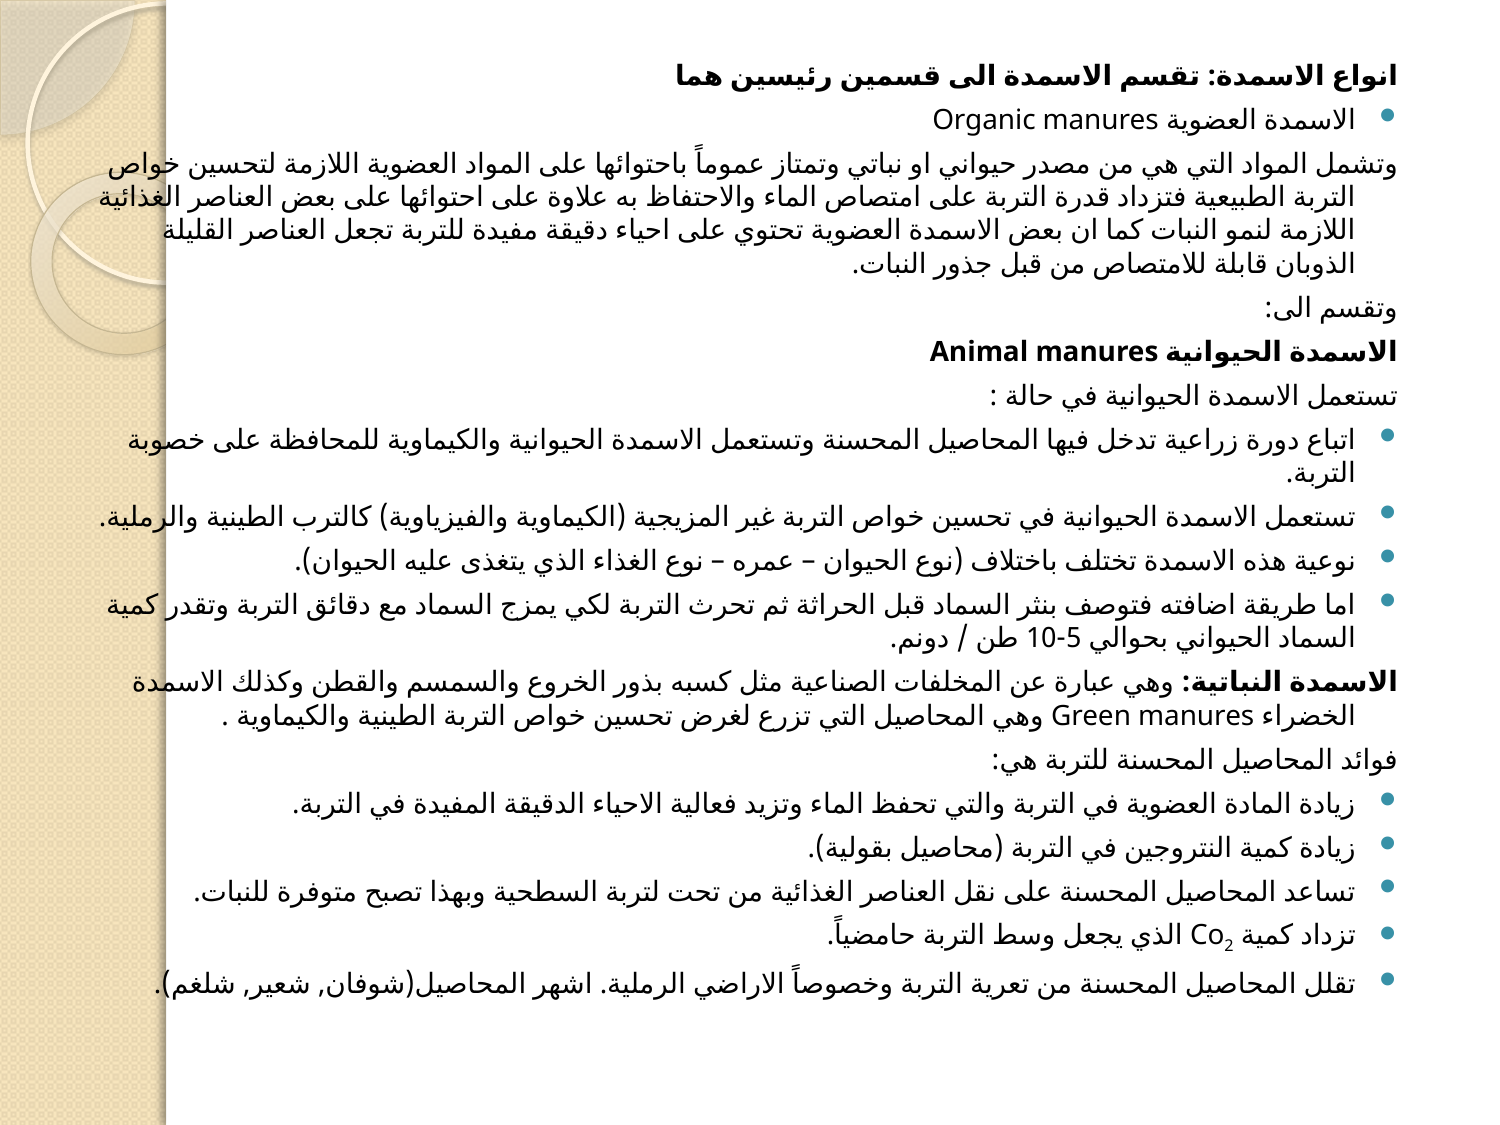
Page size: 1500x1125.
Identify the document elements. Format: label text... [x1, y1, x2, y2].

title [235, 45, 1466, 233]
list انواع الاسمدة: تقسم الاسمدة الى قسمين رئيسين هما الاسمدة العضوية Organic manures وتشمل المواد التي هي من مصدر حيواني او نباتي وتمتاز عموماً باحتوائها على المواد العضوية اللازمة لتحسين خواص التربة الطبيعية فتزداد قدرة التربة على امتصاص الماء والاحتفاظ به علاوة على احتوائها على بعض العناصر الغذائية اللازمة لنمو النبات كما ان بعض الاسمدة العضوية تحتوي على احياء دقيقة مفيدة للتربة تجعل العناصر القليلة الذوبان قابلة للامتصاص من قبل جذور النبات. وتقسم الى: الاسمدة الحيوانية Animal manures تستعمل الاسمدة الحيوانية في حالة : اتباع دورة زراعية تدخل فيها المحاصيل المحسنة وتستعمل الاسمدة الحيوانية والكيماوية للمحافظة على خصوبة التربة. تستعمل الاسمدة الحيوانية في تحسين خواص التربة غير المزيجية (الكيماوية والفيزياوية) كالترب الطينية والرملية. نوعية هذه الاسمدة تختلف باختلاف (نوع الحيوان – عمره – نوع الغذاء الذي يتغذى عليه الحيوان). اما طريقة اضافته فتوصف بنثر السماد قبل الحراثة ثم تحرث التربة لكي يمزج السماد مع دقائق التربة وتقدر كمية السماد الحيواني بحوالي 5-10 طن / دونم. الاسمدة النباتية: وهي عبارة عن المخلفات الصناعية مثل كسبه بذور الخروع والسمسم والقطن وكذلك الاسمدة الخضراء Green manures وهي المحاصيل التي تزرع لغرض تحسين خواص التربة الطينية والكيماوية . فوائد المحاصيل المحسنة للتربة هي: زيادة المادة العضوية في التربة والتي تحفظ الماء وتزيد فعالية الاحياء الدقيقة المفيدة في التربة. زيادة كمية النتروجين في التربة (محاصيل بقولية). تساعد المحاصيل المحسنة على نقل العناصر الغذائية من تحت لتربة السطحية وبهذا تصبح متوفرة للنبات. تزداد كمية Co2 الذي يجعل وسط التربة حامضياً. تقلل المحاصيل المحسنة من تعرية التربة وخصوصاً الاراضي الرملية. اشهر المحاصيل(شوفان, شعير, شلغم). [62, 50, 1425, 1075]
